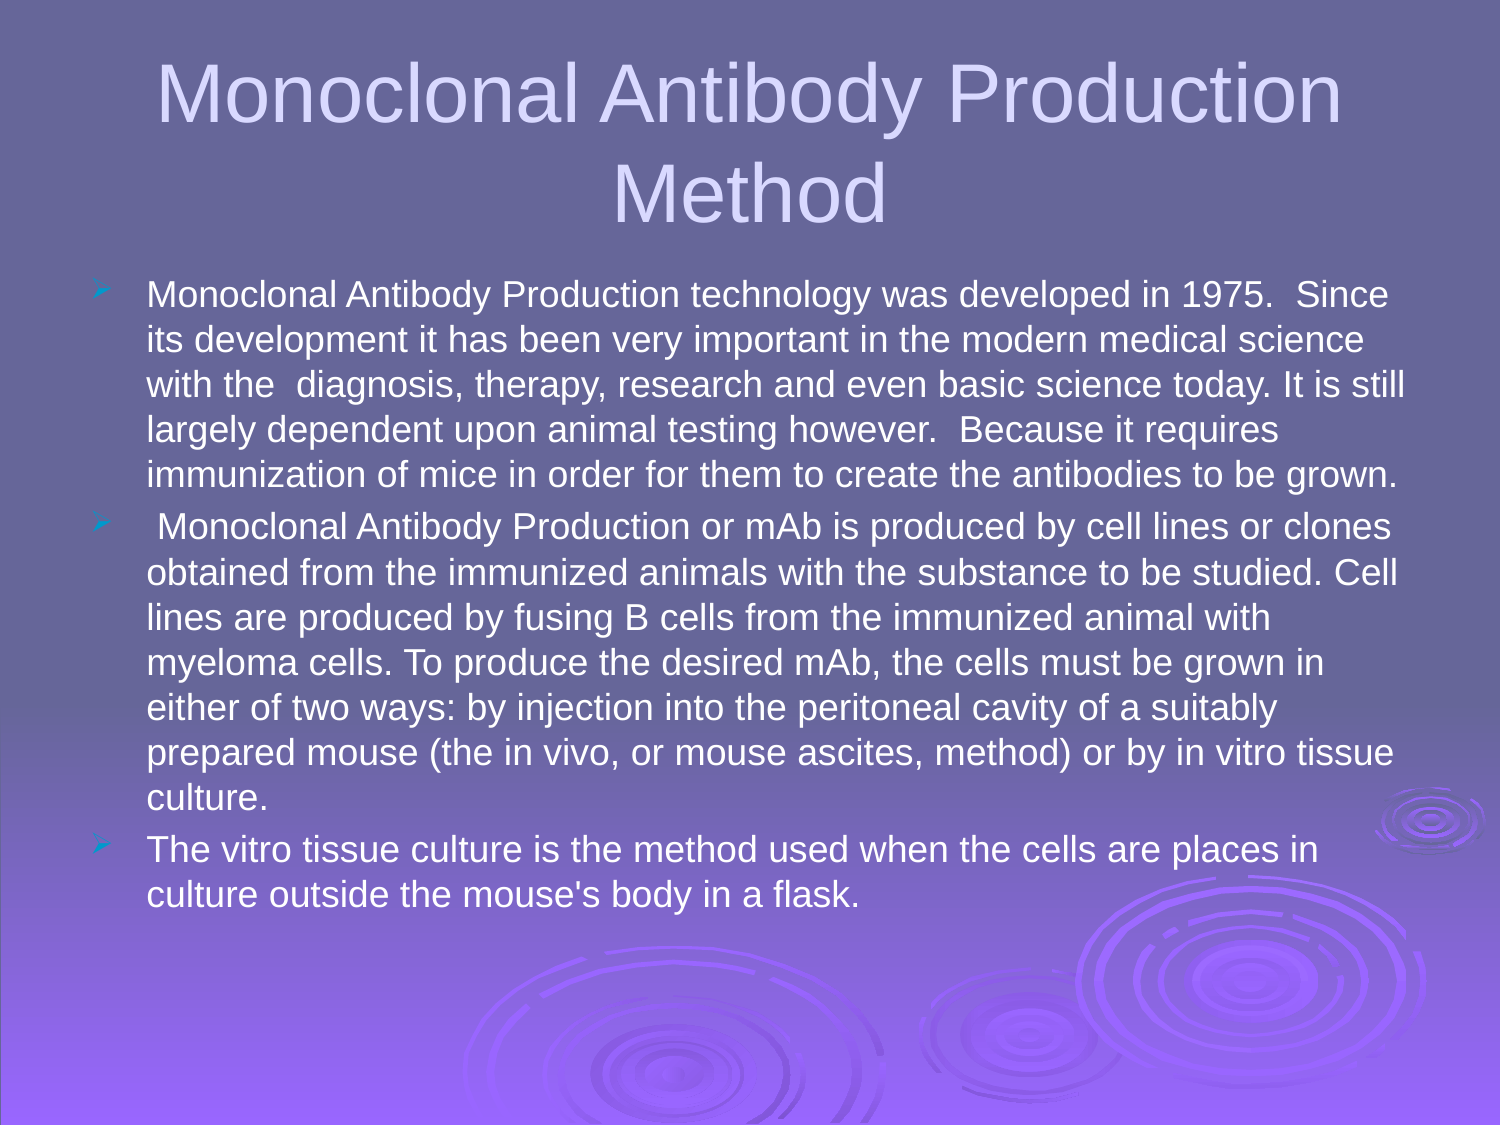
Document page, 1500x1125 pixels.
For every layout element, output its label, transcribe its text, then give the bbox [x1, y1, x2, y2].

list Monoclonal Antibody Production technology was developed in 1975. Since its development it has been very important in the modern medical science with the diagnosis, therapy, research and even basic science today. It is still largely dependent upon animal testing however. Because it requires immunization of mice in order for them to create the antibodies to be grown. Monoclonal Antibody Production or mAb is produced by cell lines or clones obtained from the immunized animals with the substance to be studied. Cell lines are produced by fusing B cells from the immunized animal with myeloma cells. To produce the desired mAb, the cells must be grown in either of two ways: by injection into the peritoneal cavity of a suitably prepared mouse (the in vivo, or mouse ascites, method) or by in vitro tissue culture. The vitro tissue culture is the method used when the cells are places in culture outside the mouse's body in a flask. [75, 262, 1425, 1005]
title Monoclonal Antibody Production Method [75, 45, 1425, 233]
